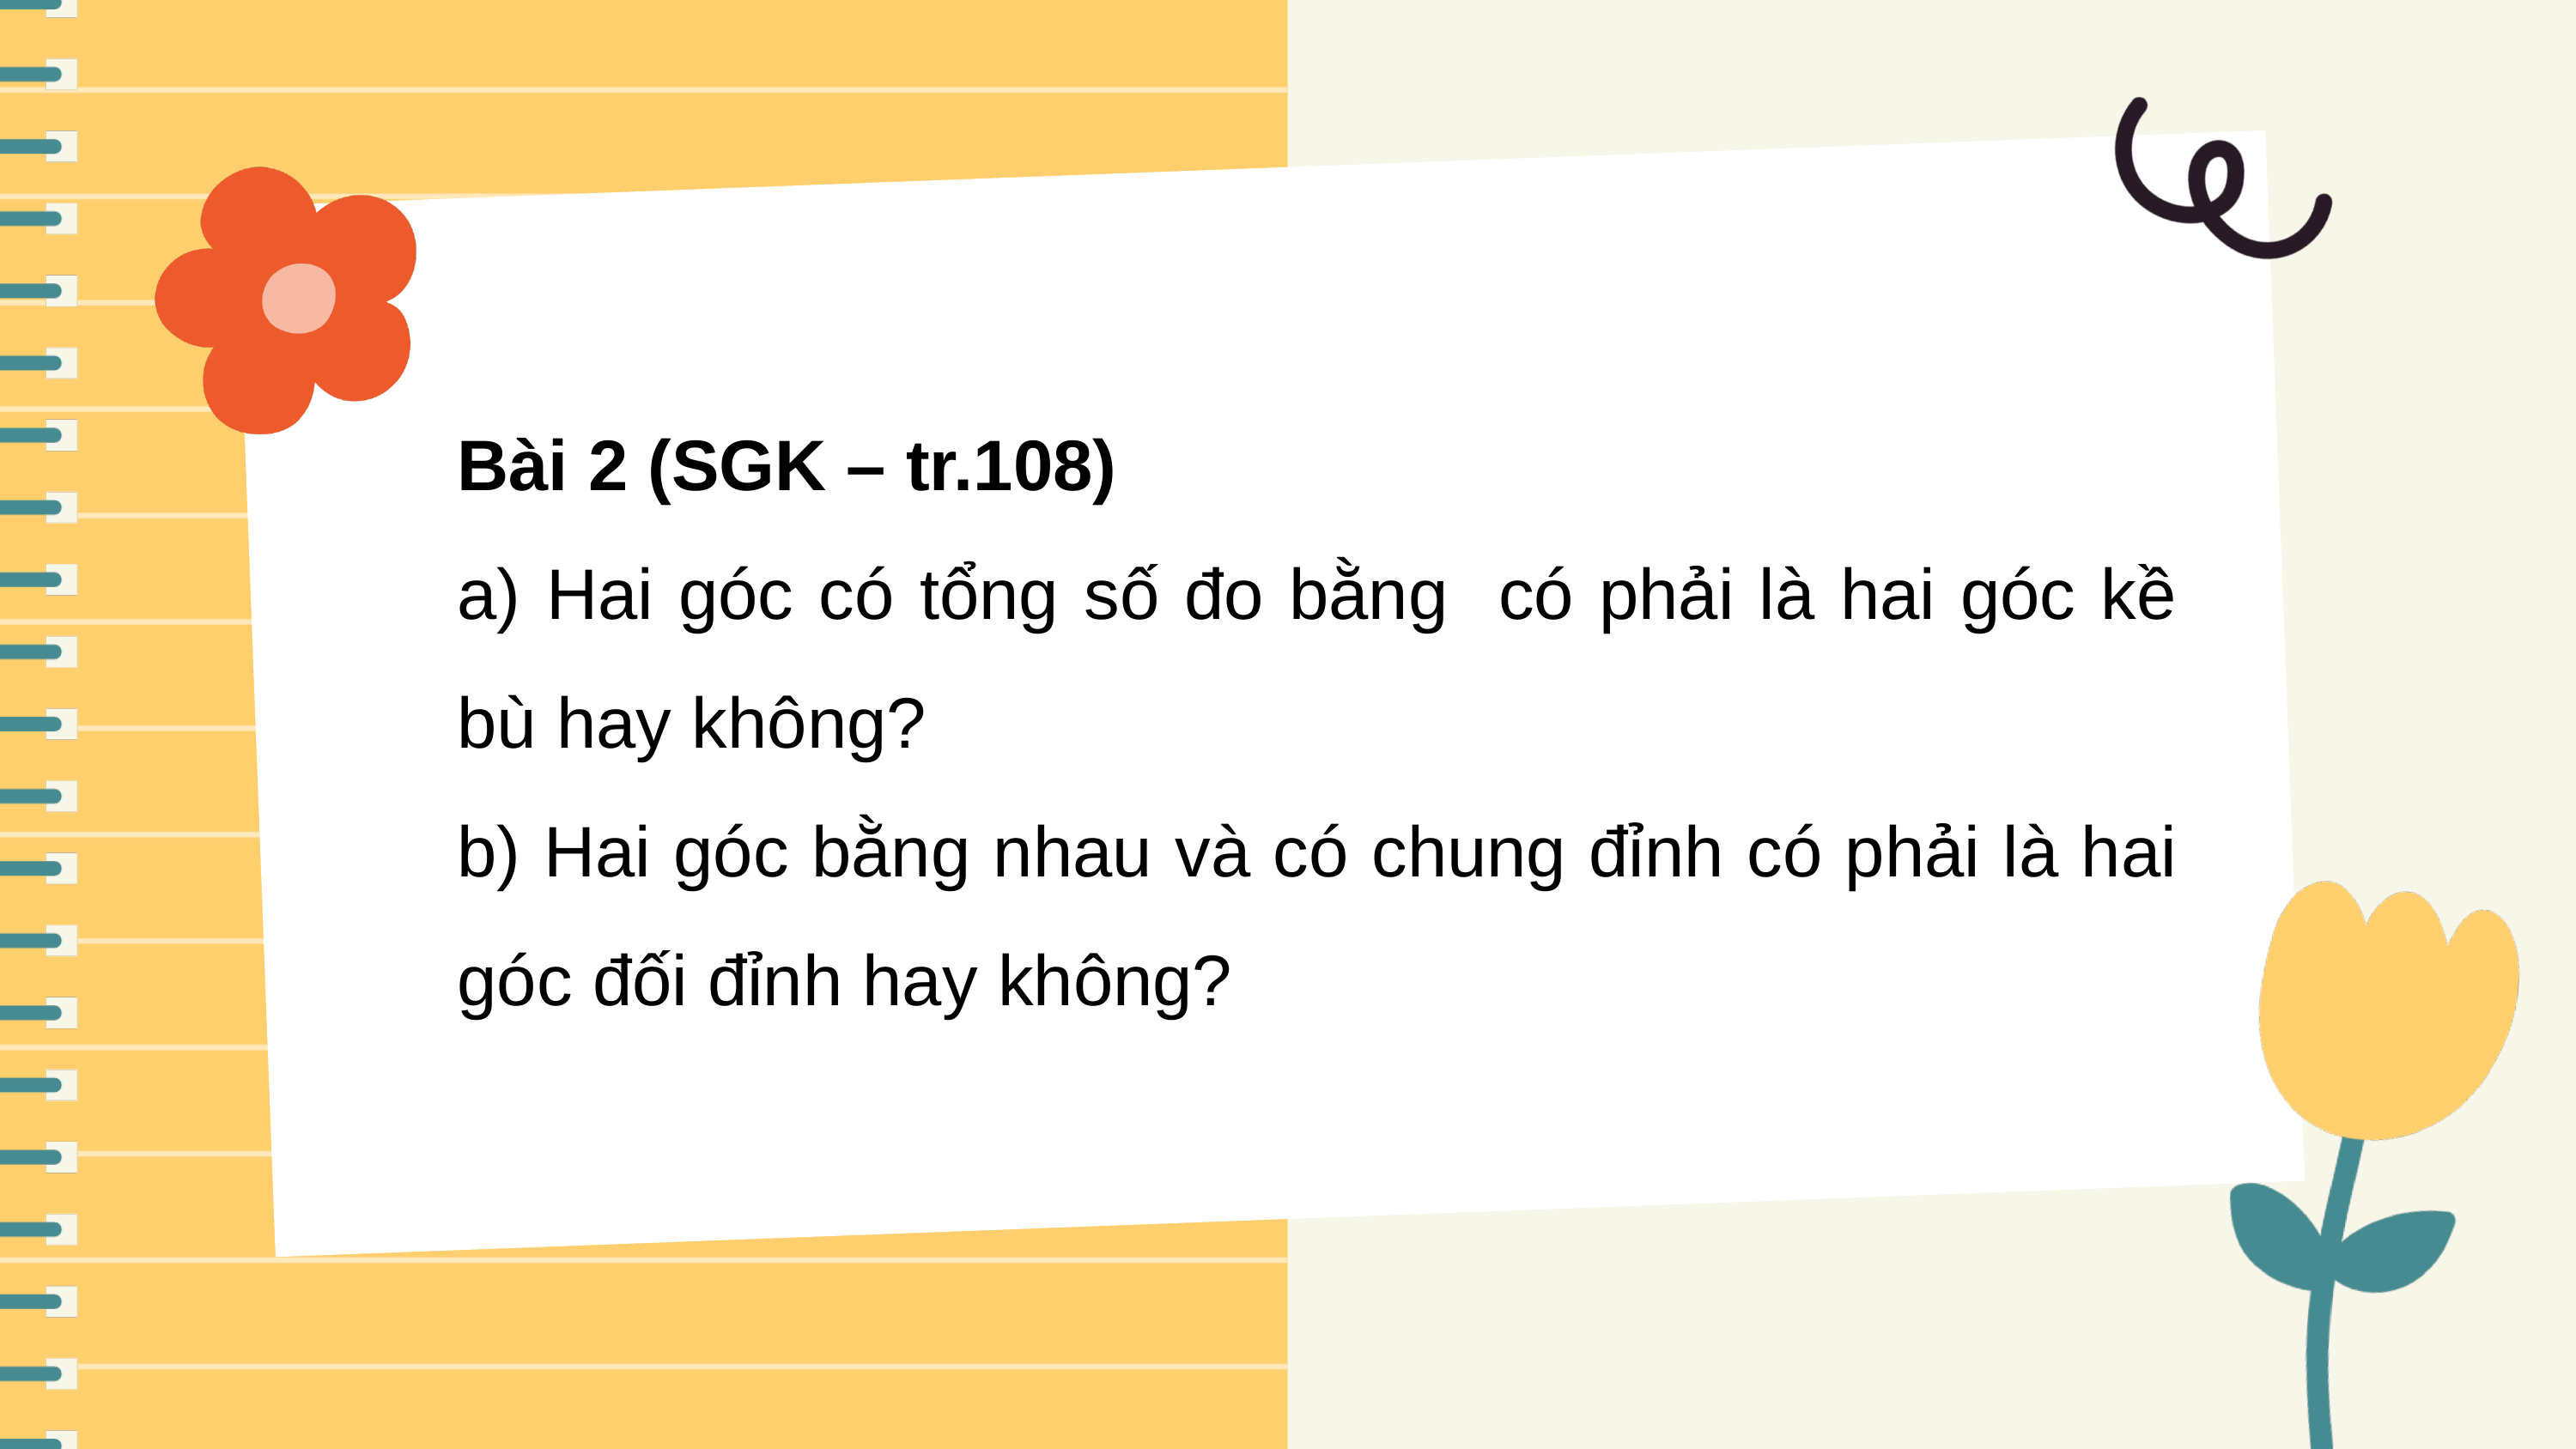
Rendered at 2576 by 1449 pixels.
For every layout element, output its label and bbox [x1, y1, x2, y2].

picture [2210, 877, 2526, 1449]
picture [2088, 86, 2342, 297]
picture [0, 0, 1289, 1449]
text_box [254, 167, 2287, 1220]
